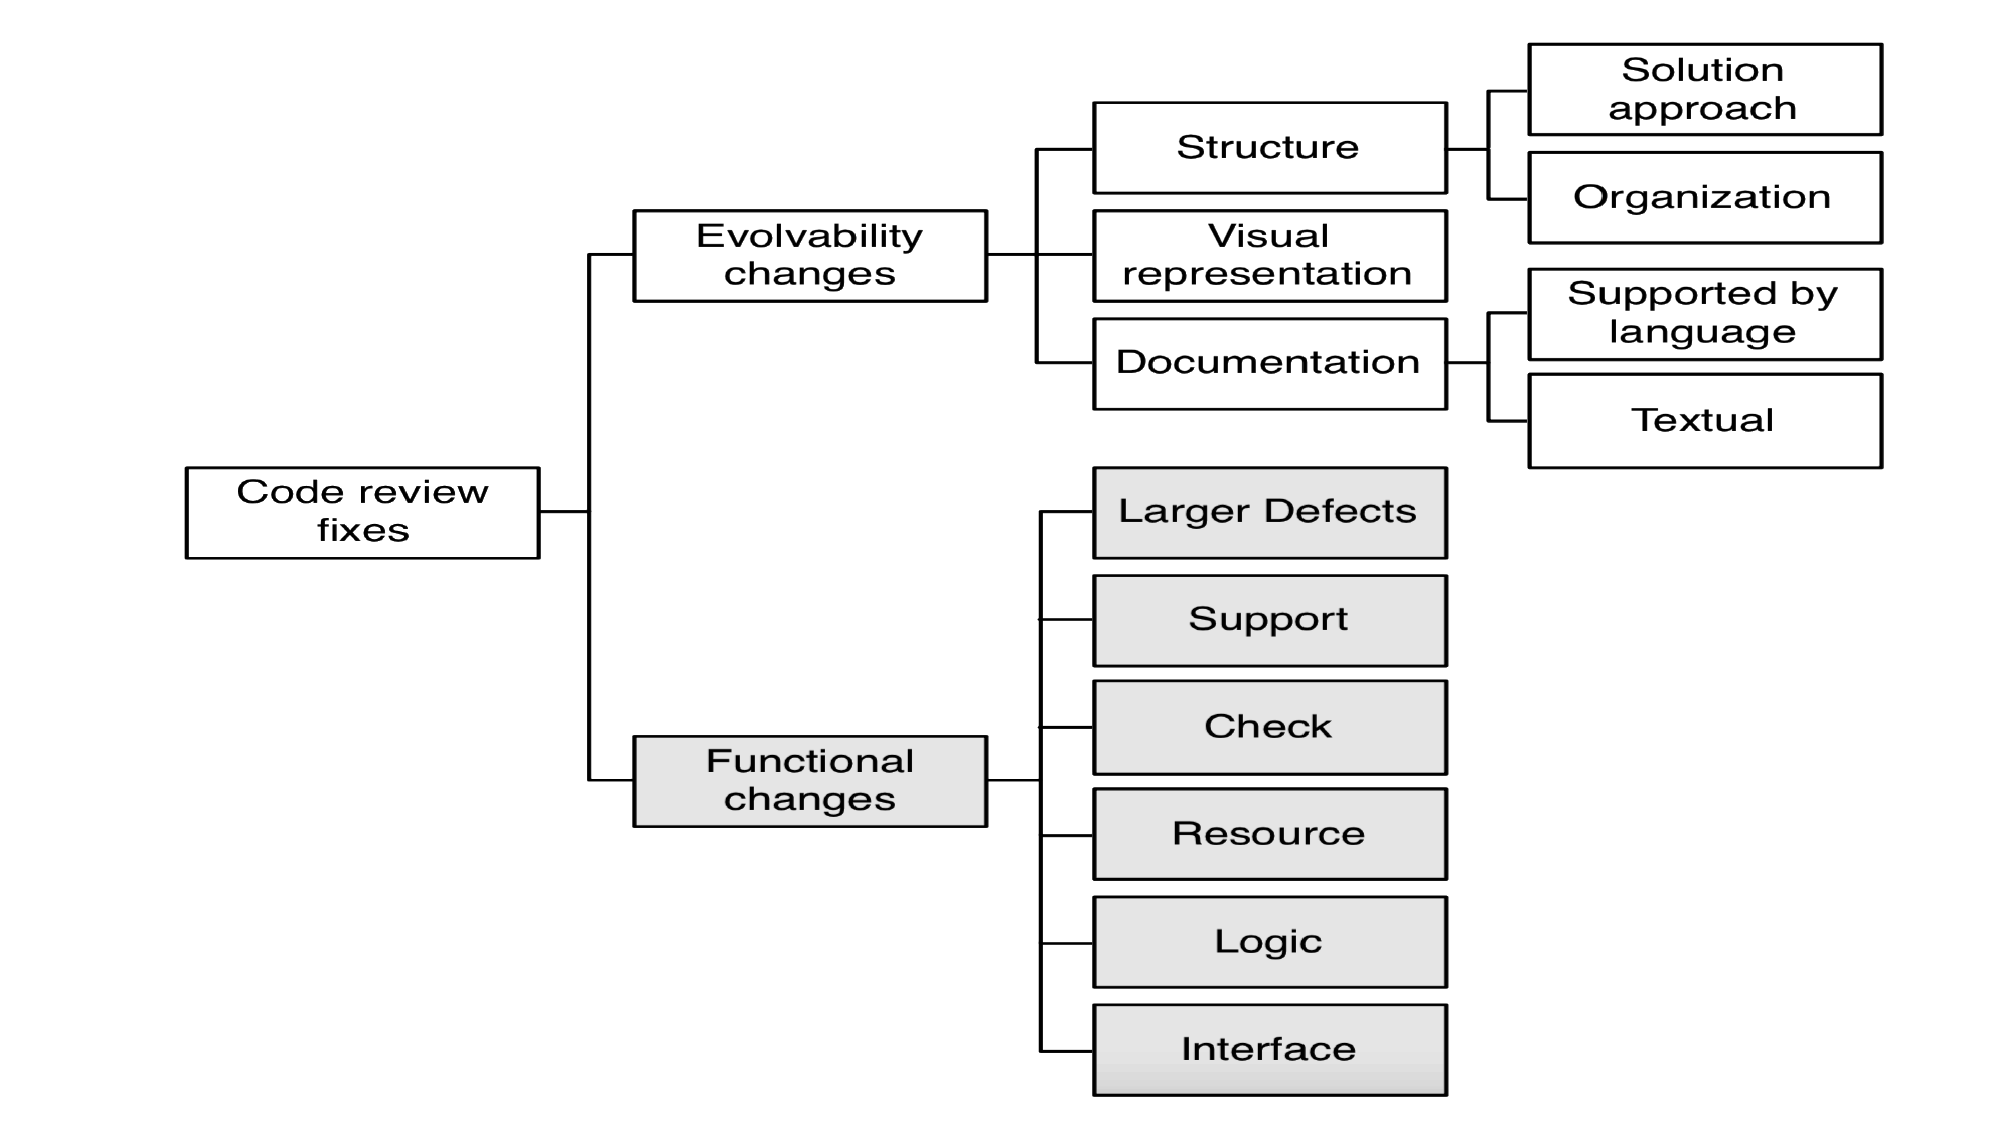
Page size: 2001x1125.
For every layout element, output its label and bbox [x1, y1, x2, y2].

picture [107, 33, 1902, 1101]
